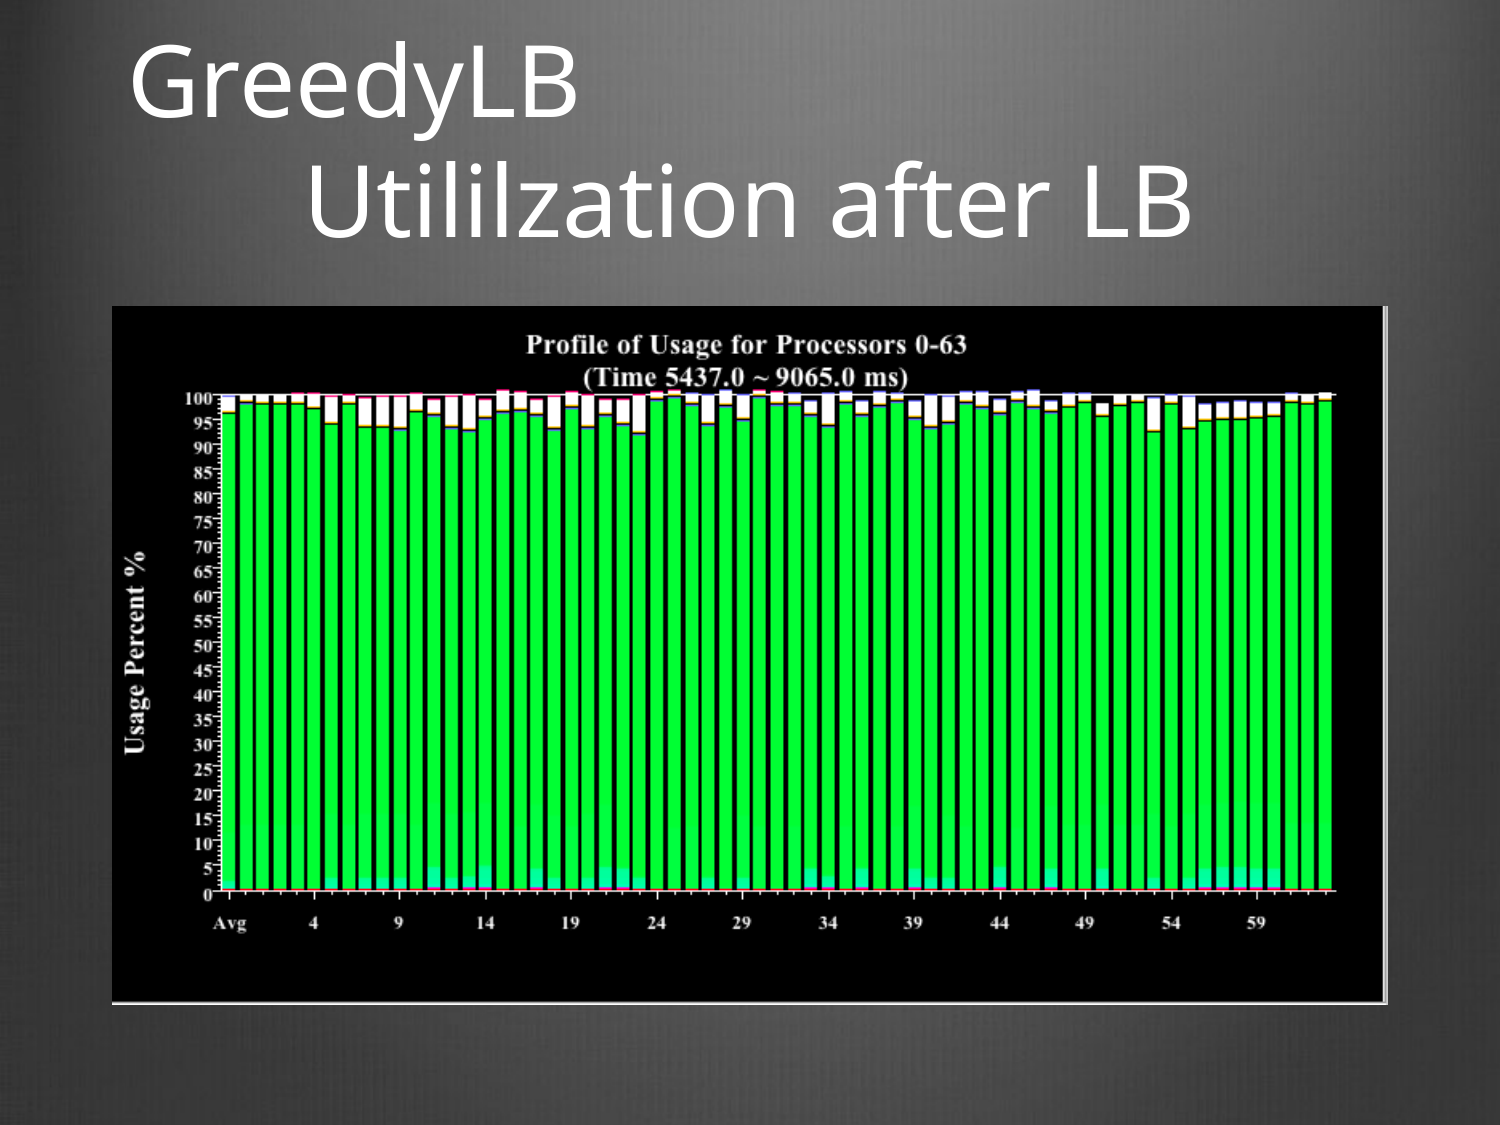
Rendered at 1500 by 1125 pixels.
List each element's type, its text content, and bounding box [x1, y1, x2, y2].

picture [0, 0, 1500, 1125]
text_box GreedyLB Utililzation after LB [112, 19, 1388, 255]
